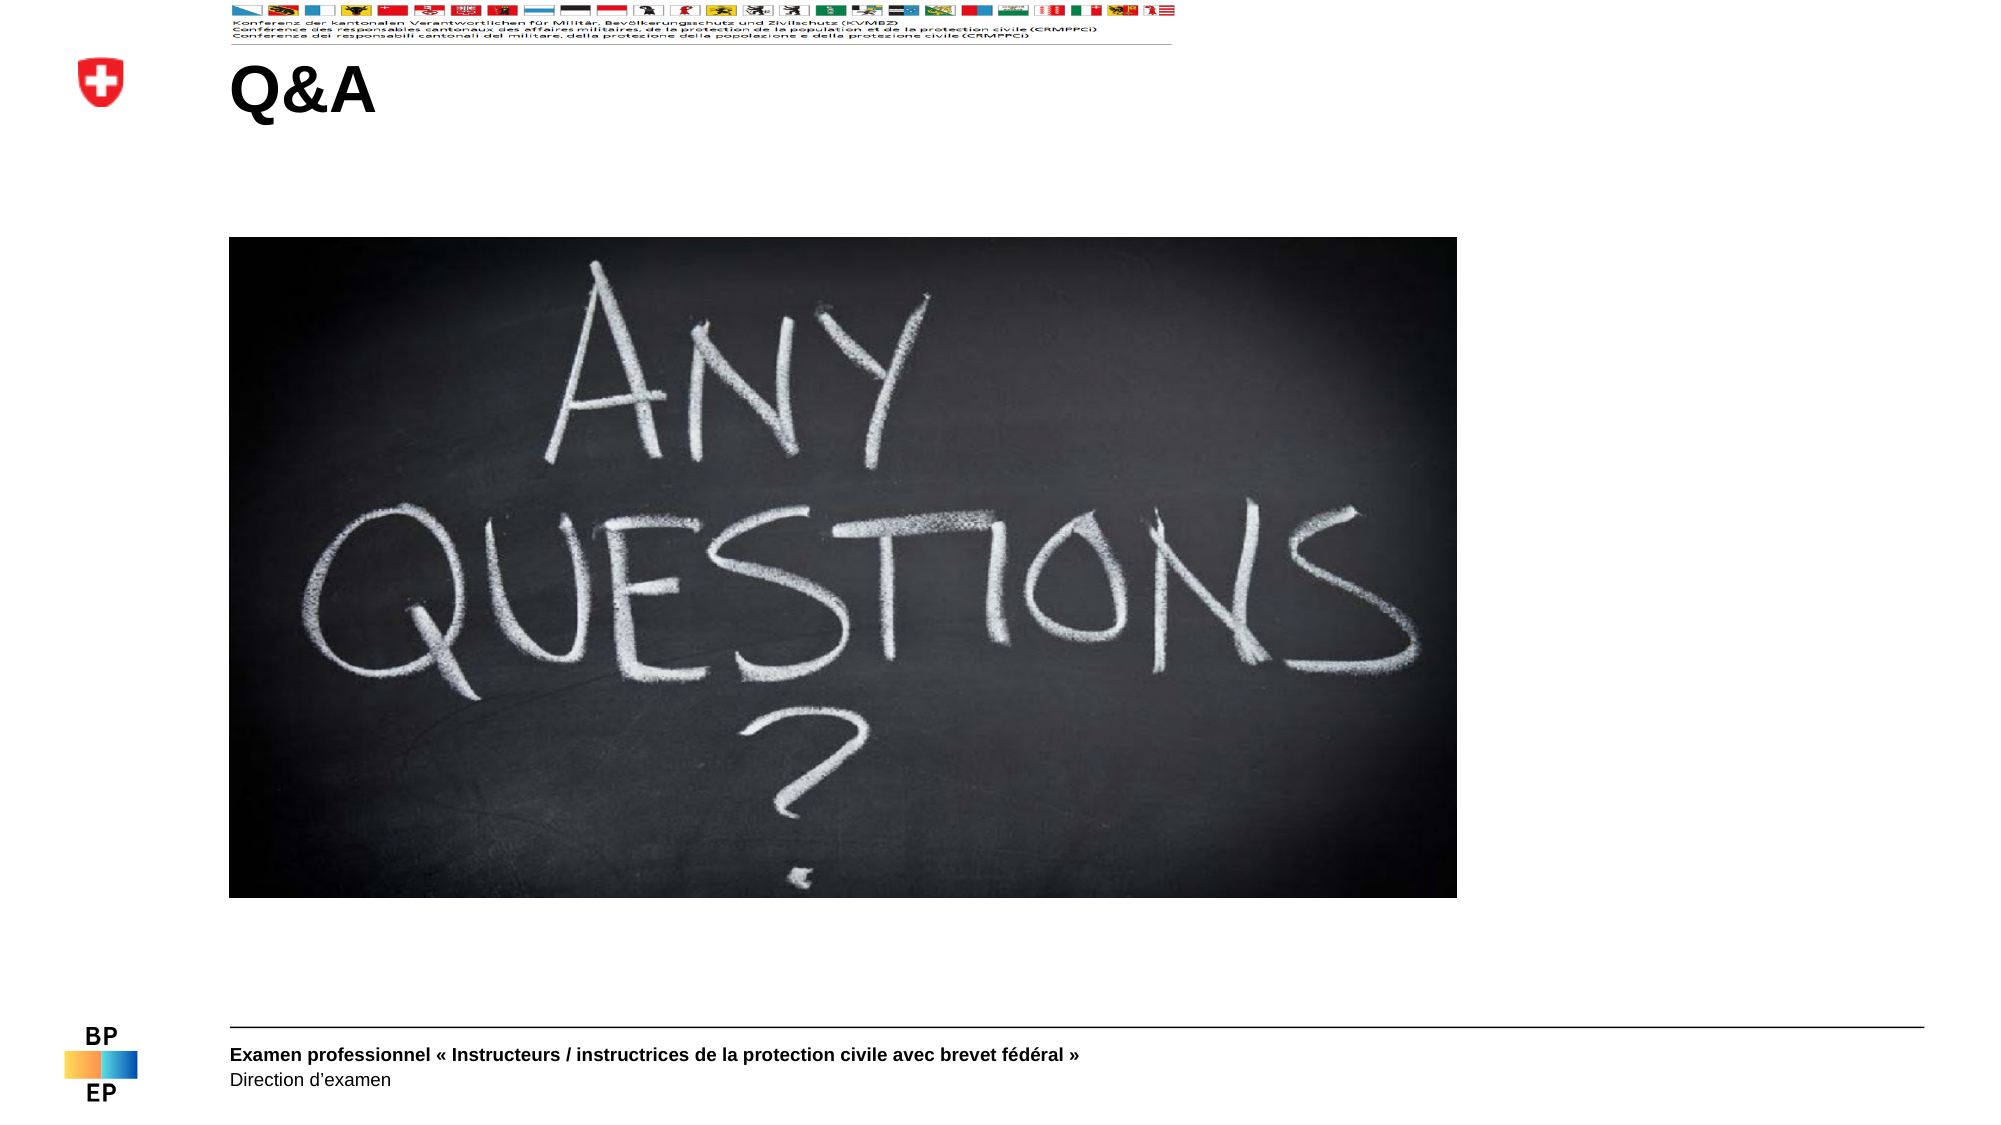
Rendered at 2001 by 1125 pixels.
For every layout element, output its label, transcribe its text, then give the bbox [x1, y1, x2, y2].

picture [229, 237, 1457, 898]
title Q&A [229, 50, 1922, 199]
picture [61, 1021, 140, 1106]
footer Examen professionnel « Instructeurs / instructrices de la protection civile avec brevet fédéral » Direction d’examen [229, 1040, 1177, 1088]
picture [229, 4, 1175, 46]
